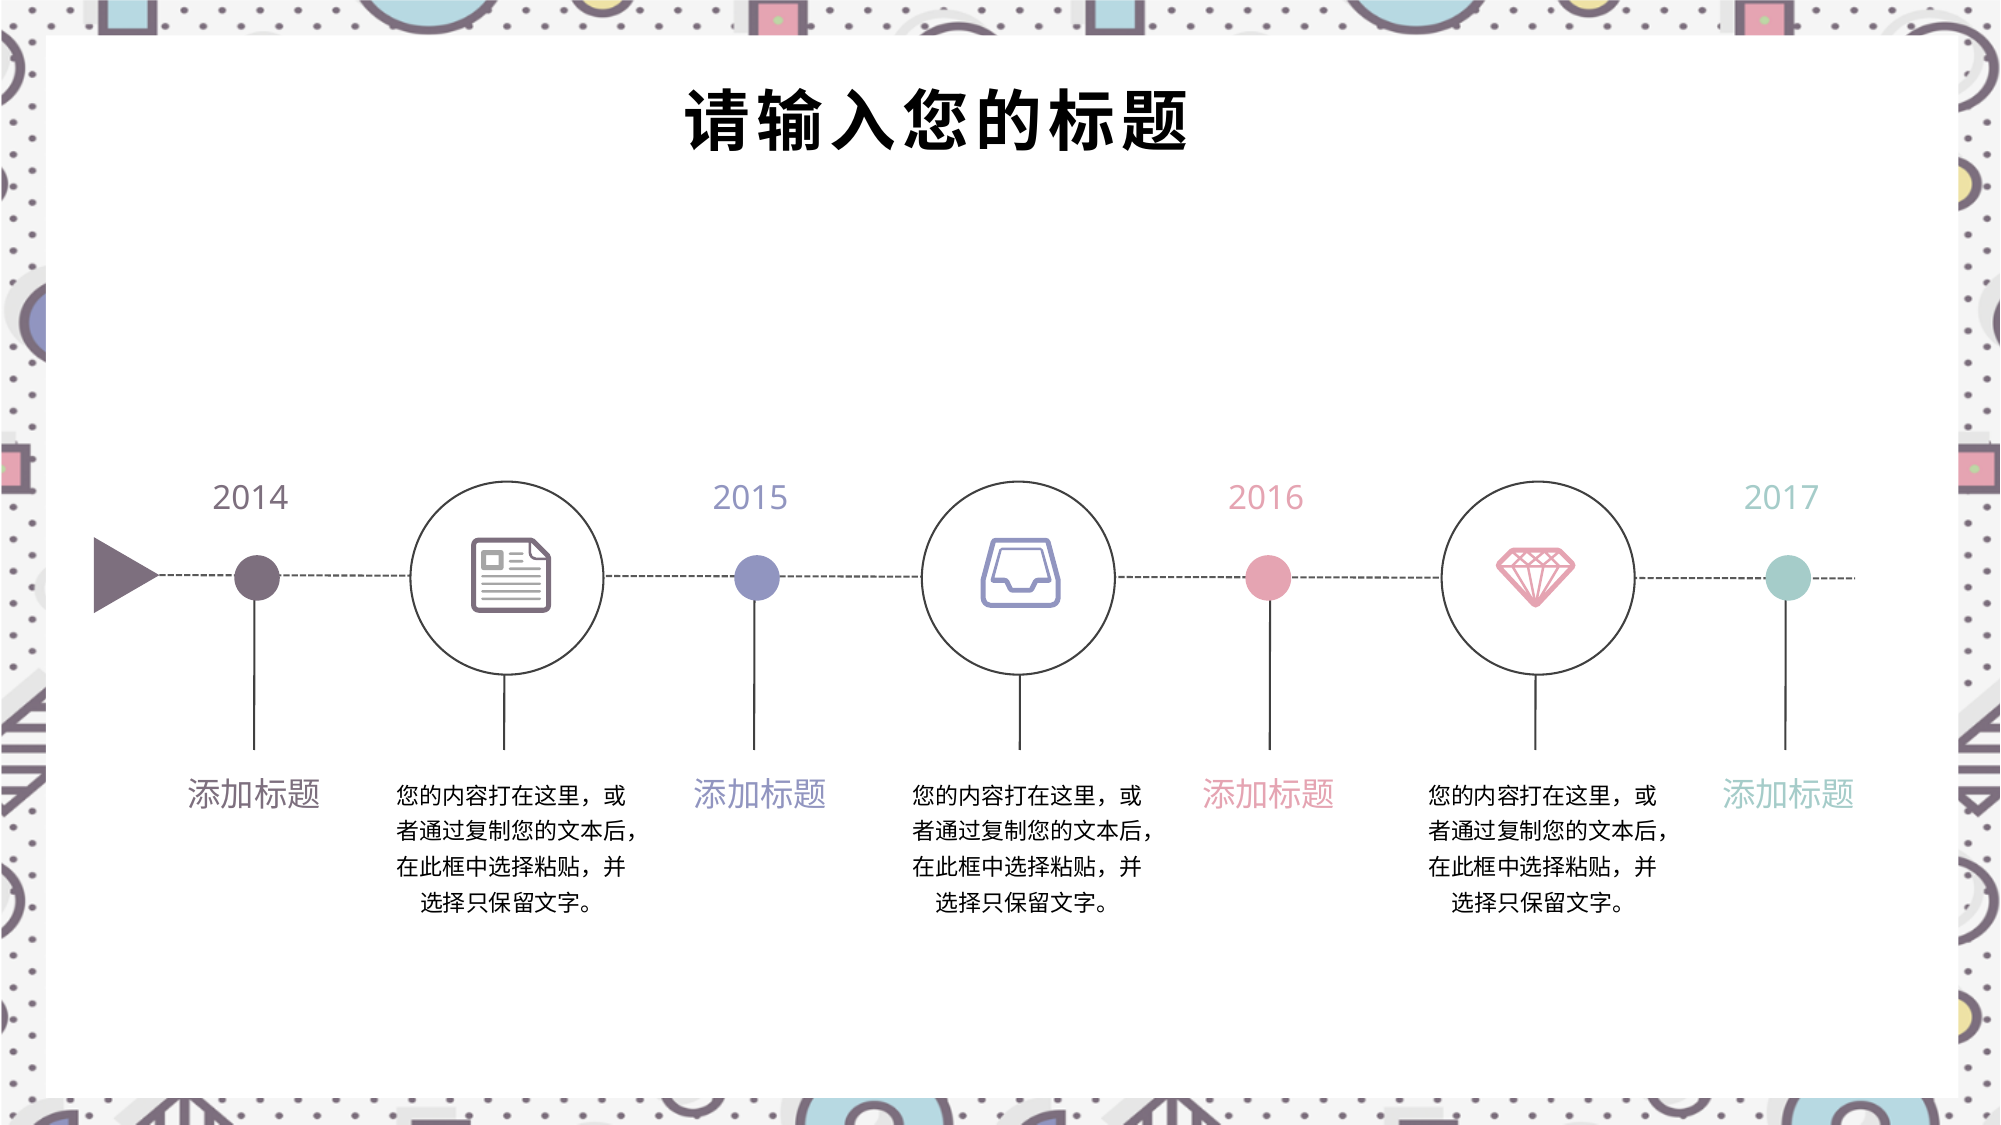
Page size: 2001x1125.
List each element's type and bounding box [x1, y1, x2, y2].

text_box [678, 468, 844, 822]
text_box [645, 537, 678, 614]
text_box [894, 481, 1161, 922]
text_box [1676, 537, 1706, 614]
text_box [1186, 468, 1352, 822]
text_box [1161, 537, 1186, 614]
text_box [1410, 481, 1676, 922]
text_box [1352, 537, 1410, 614]
text_box [337, 537, 379, 614]
text_box [93, 537, 171, 614]
text_box [1706, 468, 1872, 822]
text_box [171, 468, 337, 822]
text_box [844, 537, 894, 614]
text_box [379, 481, 645, 922]
picture [3, 1, 2000, 1125]
